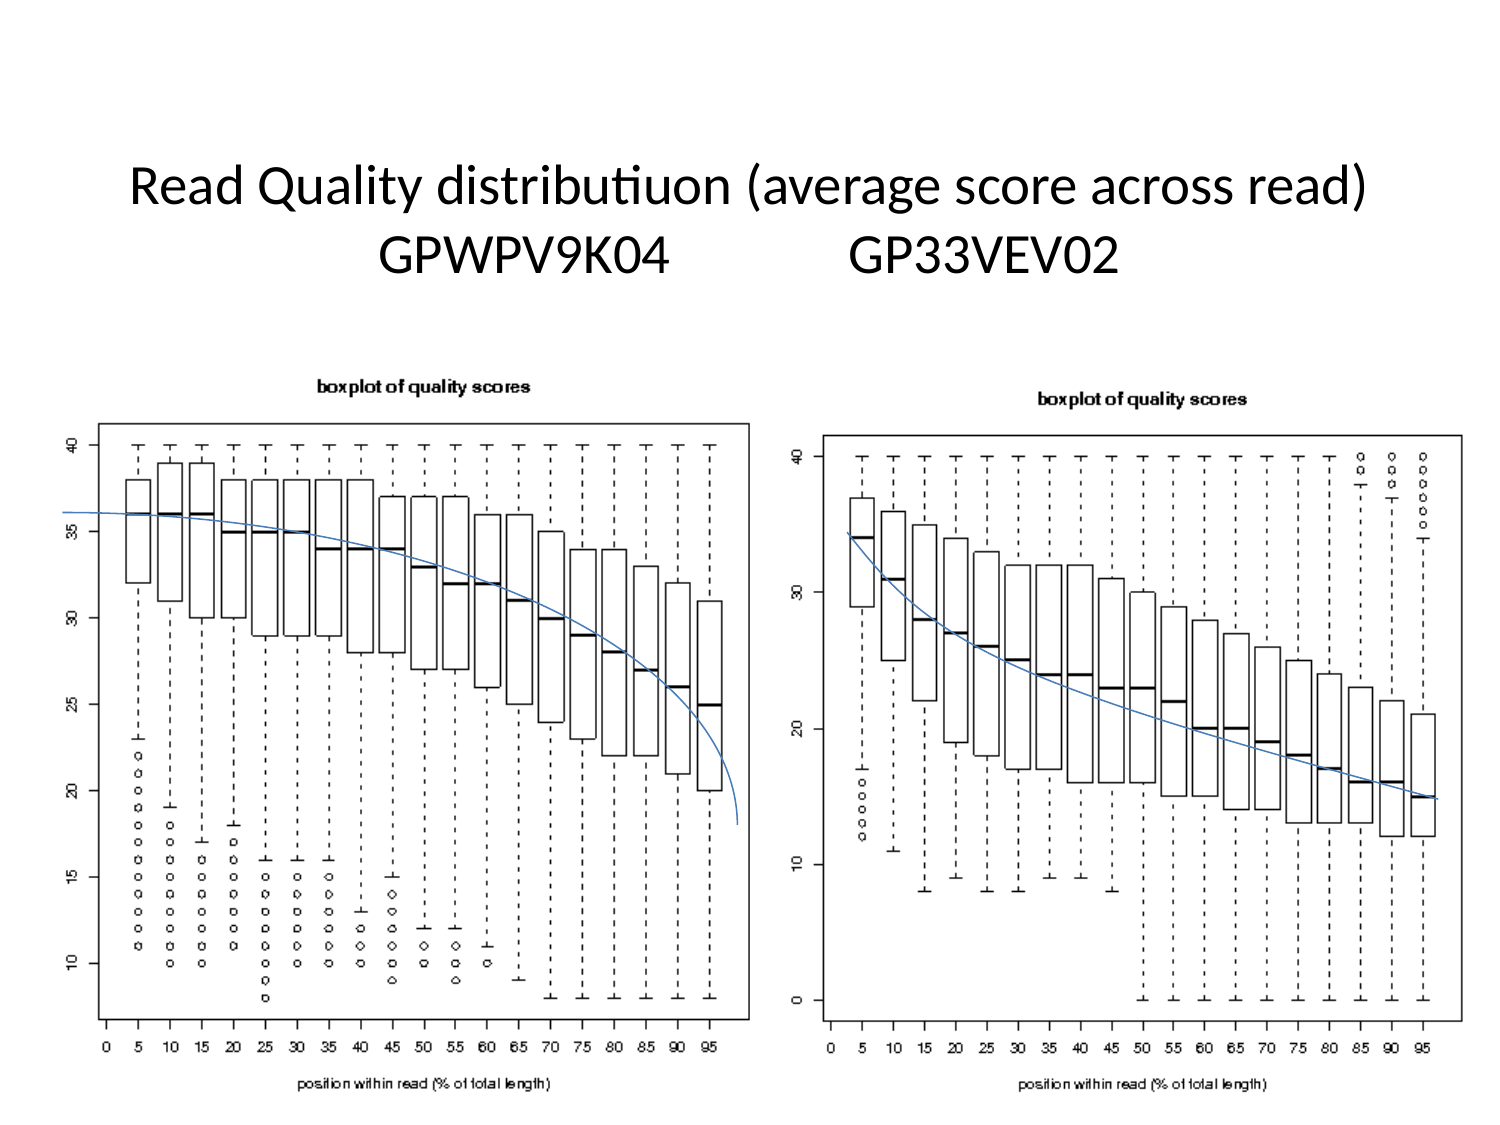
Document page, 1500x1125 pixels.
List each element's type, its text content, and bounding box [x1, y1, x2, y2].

title Read Quality distributiuon (average score across read) GPWPV9K04 GP33VEV02 [87, 119, 1413, 313]
picture [24, 349, 1500, 1113]
